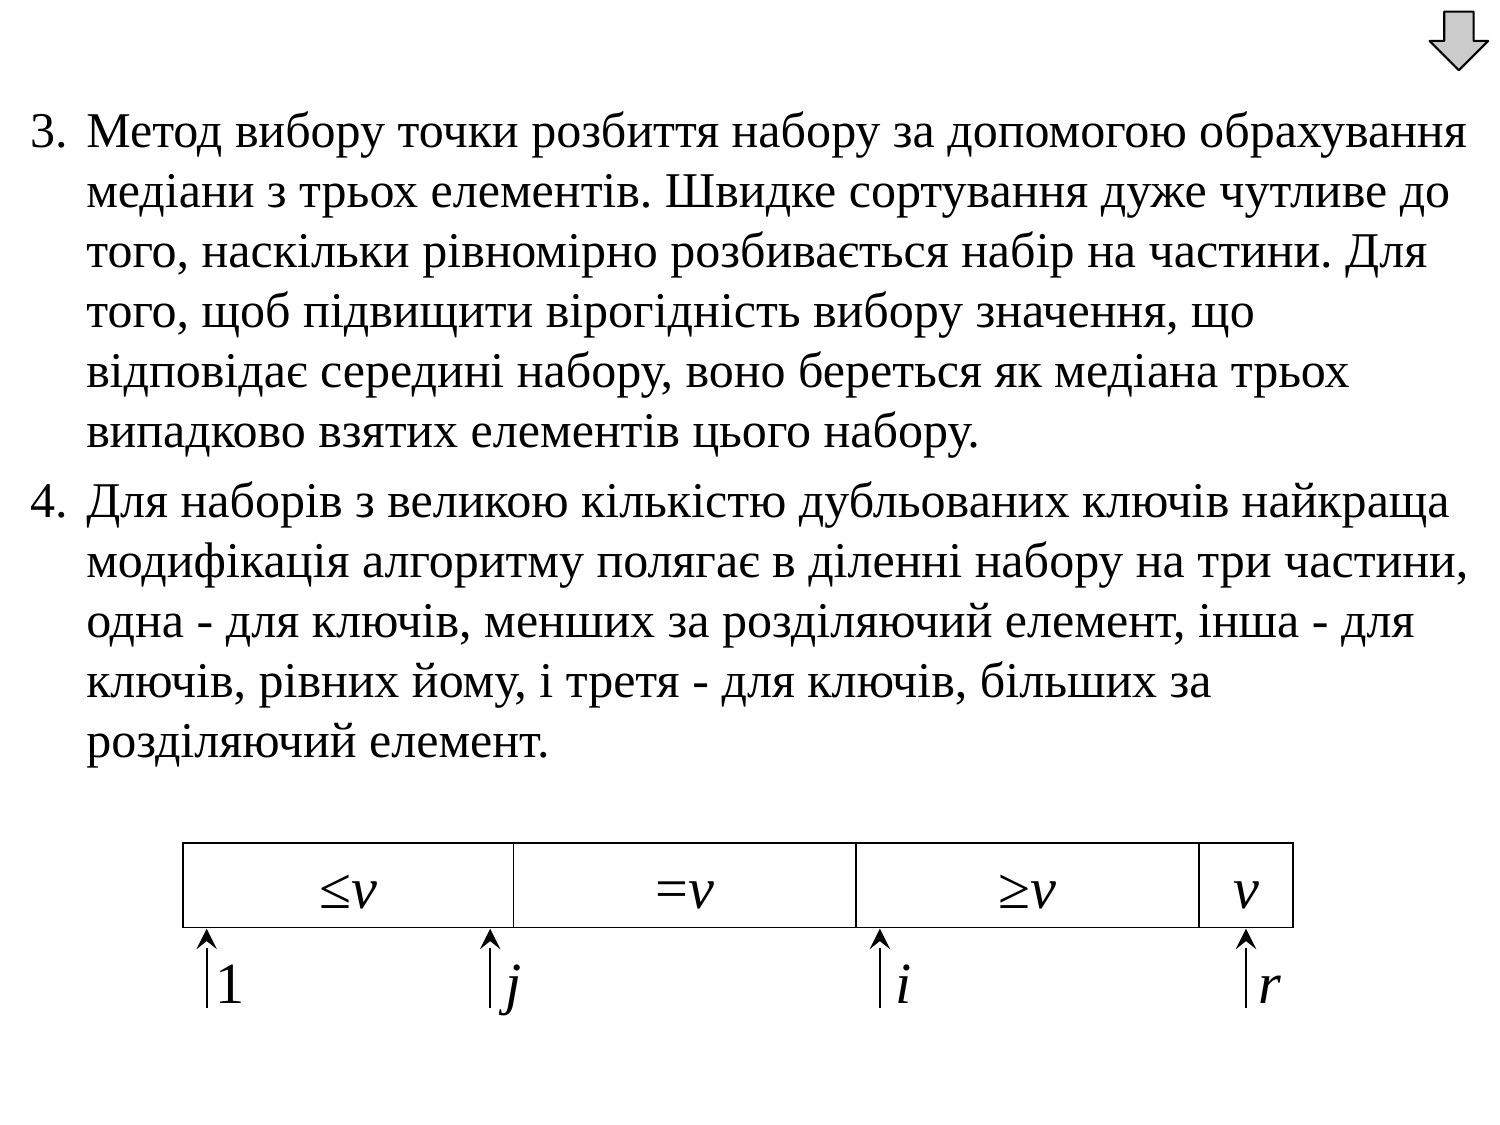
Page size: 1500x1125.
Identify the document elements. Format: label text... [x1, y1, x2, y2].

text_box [182, 842, 1318, 1024]
text_box [1429, 11, 1489, 71]
list 3. Метод вибору точки розбиття набору за допомогою обрахування медіани з трьох елементів. Швидке сортування дуже чутливе до того, наскільки рівномірно розбивається набір на частини. Для того, щоб підвищити вірогідність вибору значення, що відповідає середині набору, воно береться як медіана трьох випадково взятих елементів цього набору. 4. Для наборів з великою кількістю дубльованих ключів найкраща модифікація алгоритму полягає в діленні набору на три частини, одна - для ключів, менших за розділяючий елемент, інша - для ключів, рівних йому, і третя - для ключів, більших за розділяючий елемент. [0, 89, 1500, 811]
